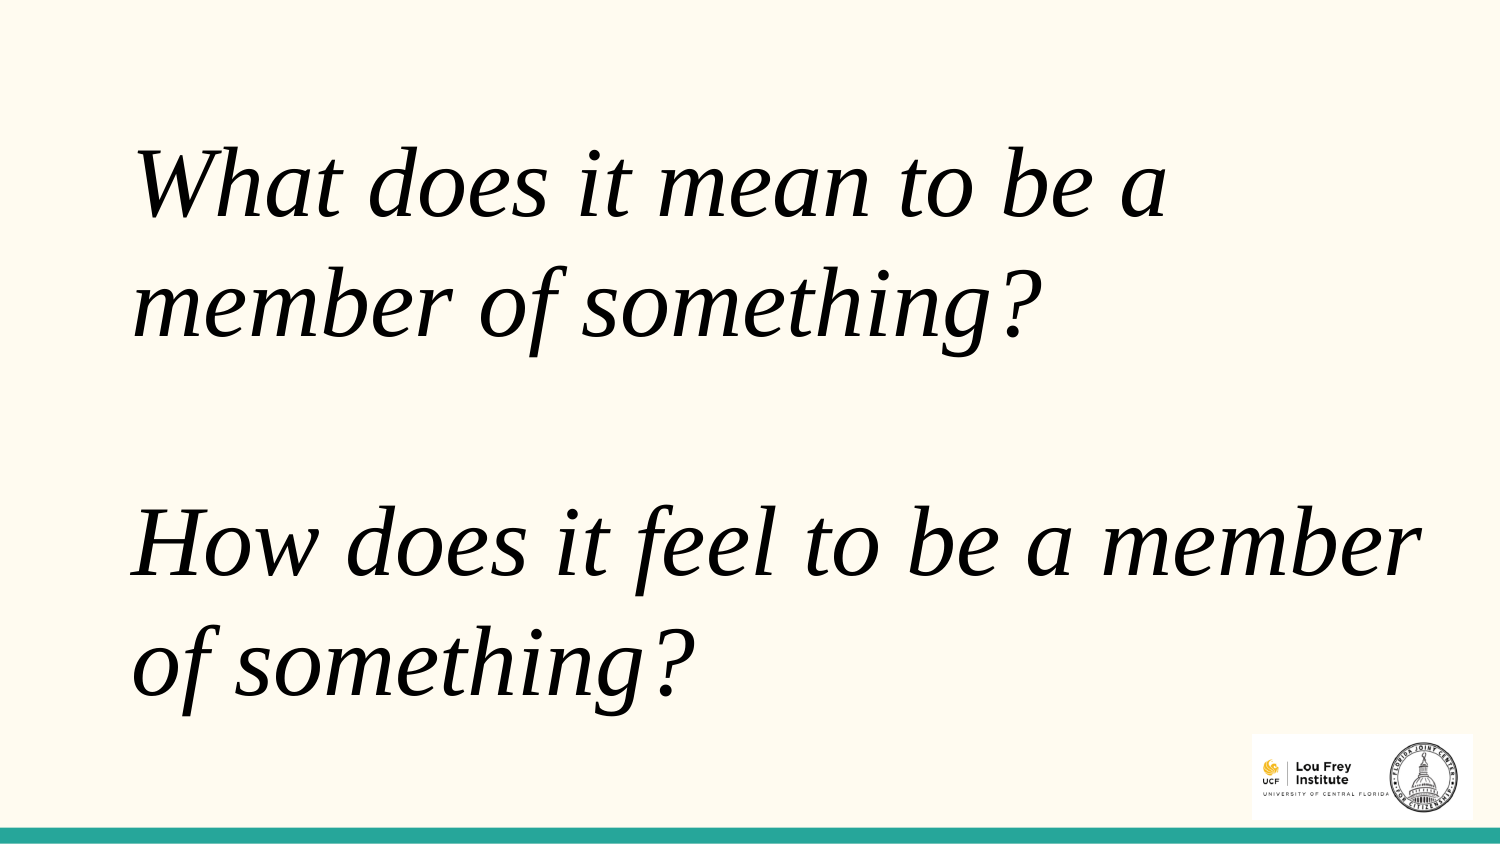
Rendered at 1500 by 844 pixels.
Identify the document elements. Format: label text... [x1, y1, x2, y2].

list What does it mean to be a member of something? How does it feel to be a member of something? [51, 101, 1449, 720]
picture [1252, 733, 1473, 821]
